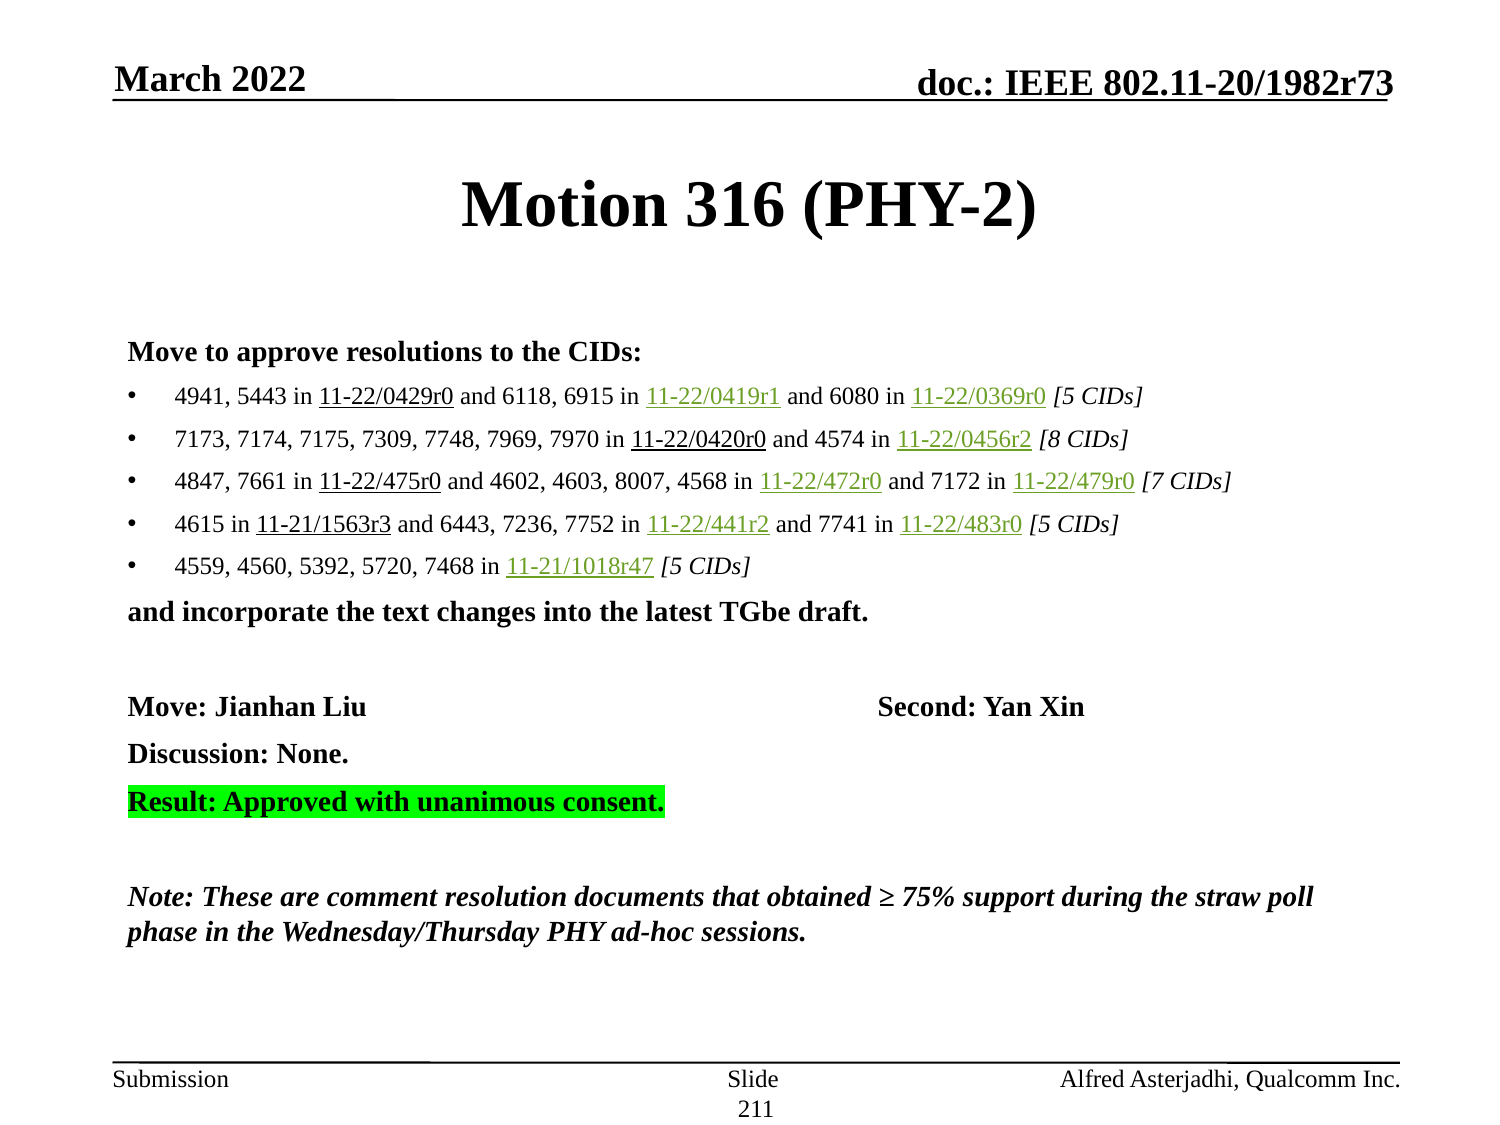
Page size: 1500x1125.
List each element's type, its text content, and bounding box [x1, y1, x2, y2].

title Motion 316 (PHY-2) [112, 112, 1388, 288]
slide_number Slide 211 [712, 1061, 800, 1123]
list Move to approve resolutions to the CIDs: 4941, 5443 in 11-22/0429r0 and 6118, 6915 in 11-22/0419r1 and 6080 in 11-22/0369r0 [5 CIDs] 7173, 7174, 7175, 7309, 7748, 7969, 7970 in 11-22/0420r0 and 4574 in 11-22/0456r2 [8 CIDs] 4847, 7661 in 11-22/475r0 and 4602, 4603, 8007, 4568 in 11-22/472r0 and 7172 in 11-22/479r0 [7 CIDs] 4615 in 11-21/1563r3 and 6443, 7236, 7752 in 11-22/441r2 and 7741 in 11-22/483r0 [5 CIDs] 4559, 4560, 5392, 5720, 7468 in 11-21/1018r47 [5 CIDs] and incorporate the text changes into the latest TGbe draft. Move: Jianhan Liu Second: Yan Xin Discussion: None. Result: Approved with unanimous consent. Note: These are comment resolution documents that obtained ≥ 75% support during the straw poll phase in the Wednesday/Thursday PHY ad-hoc sessions. [112, 324, 1388, 1063]
footer Alfred Asterjadhi, Qualcomm Inc. [878, 1061, 1402, 1093]
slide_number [114, 54, 423, 100]
